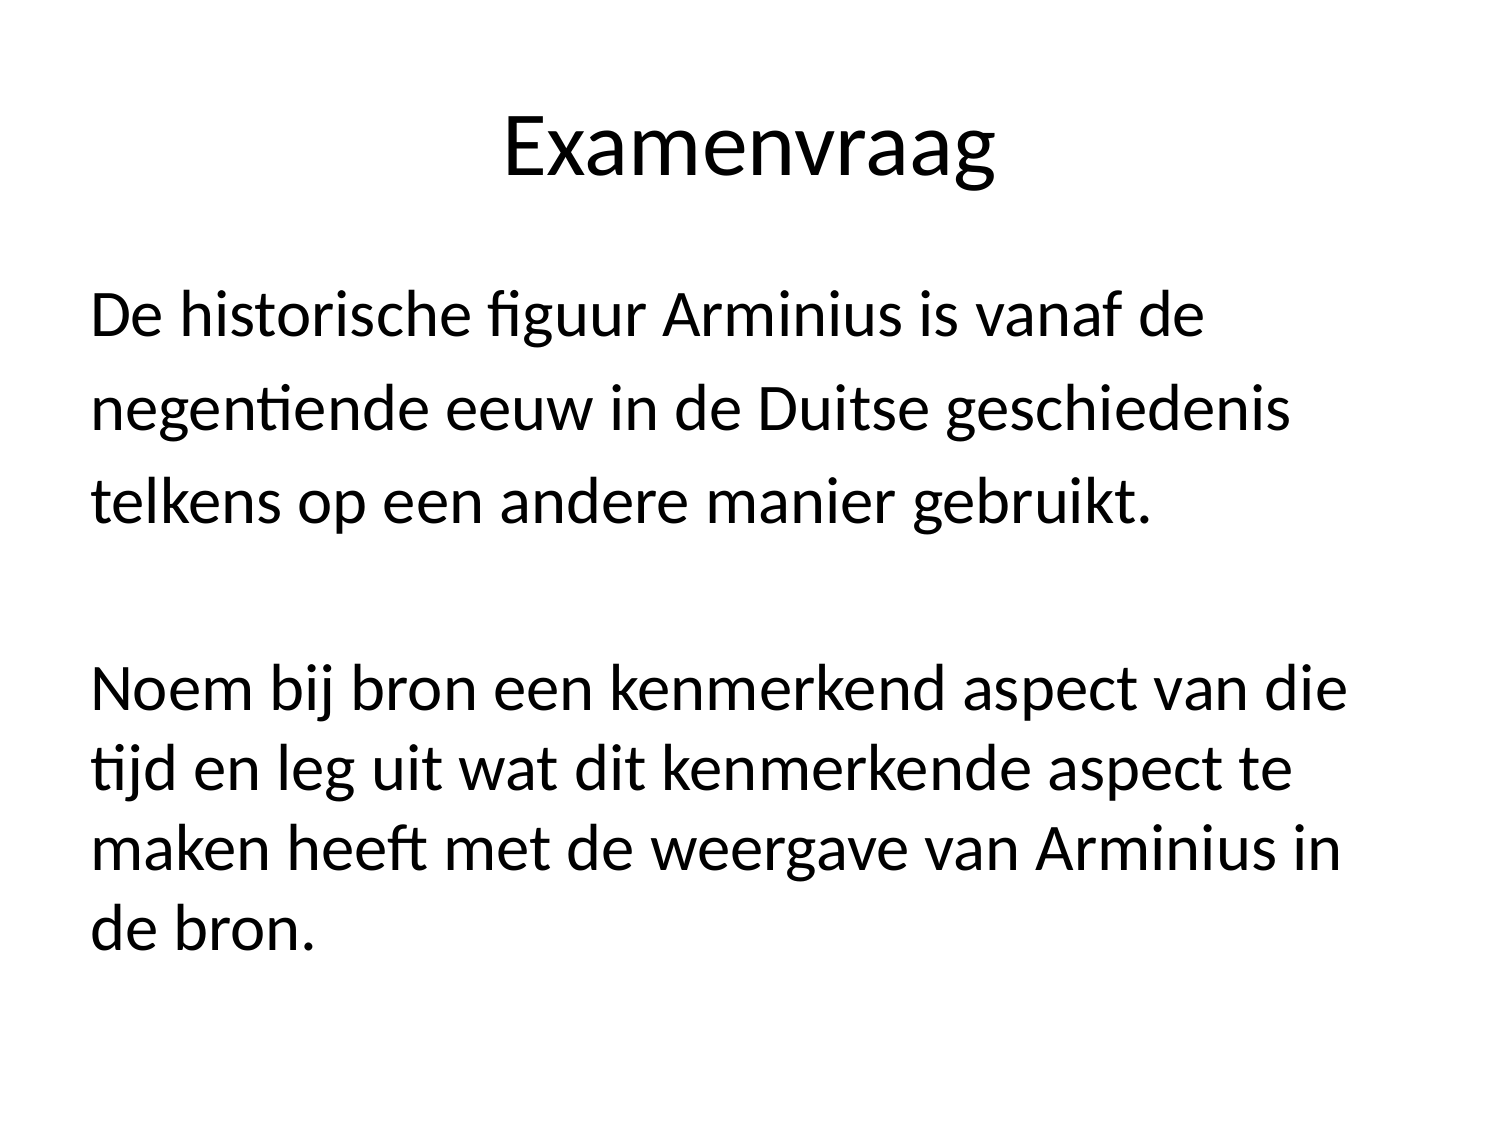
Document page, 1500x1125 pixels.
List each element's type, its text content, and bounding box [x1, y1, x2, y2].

list De historische figuur Arminius is vanaf de negentiende eeuw in de Duitse geschiedenis telkens op een andere manier gebruikt. Noem bij bron een kenmerkend aspect van die tijd en leg uit wat dit kenmerkende aspect te maken heeft met de weergave van Arminius in de bron. [75, 262, 1425, 1005]
title Examenvraag [75, 45, 1425, 233]
